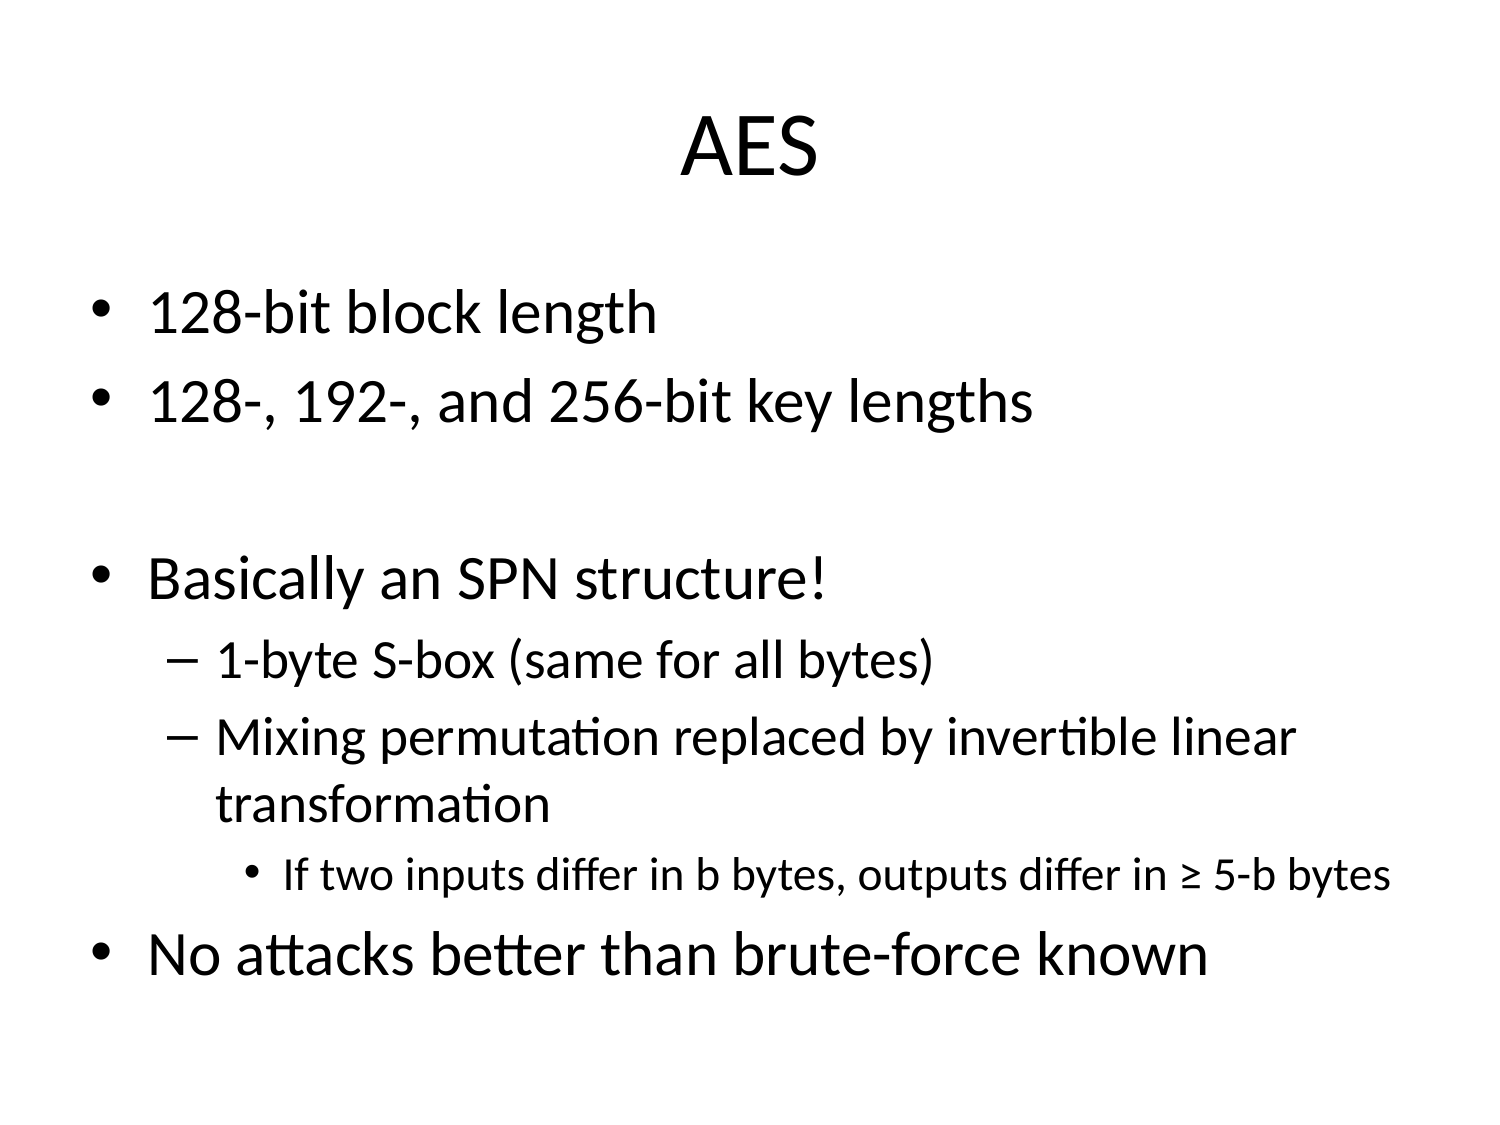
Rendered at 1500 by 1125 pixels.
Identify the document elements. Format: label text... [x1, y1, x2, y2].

list 128-bit block length 128-, 192-, and 256-bit key lengths Basically an SPN structure! 1-byte S-box (same for all bytes) Mixing permutation replaced by invertible linear transformation If two inputs differ in b bytes, outputs differ in ≥ 5-b bytes No attacks better than brute-force known [75, 262, 1425, 1005]
title AES [75, 45, 1425, 233]
